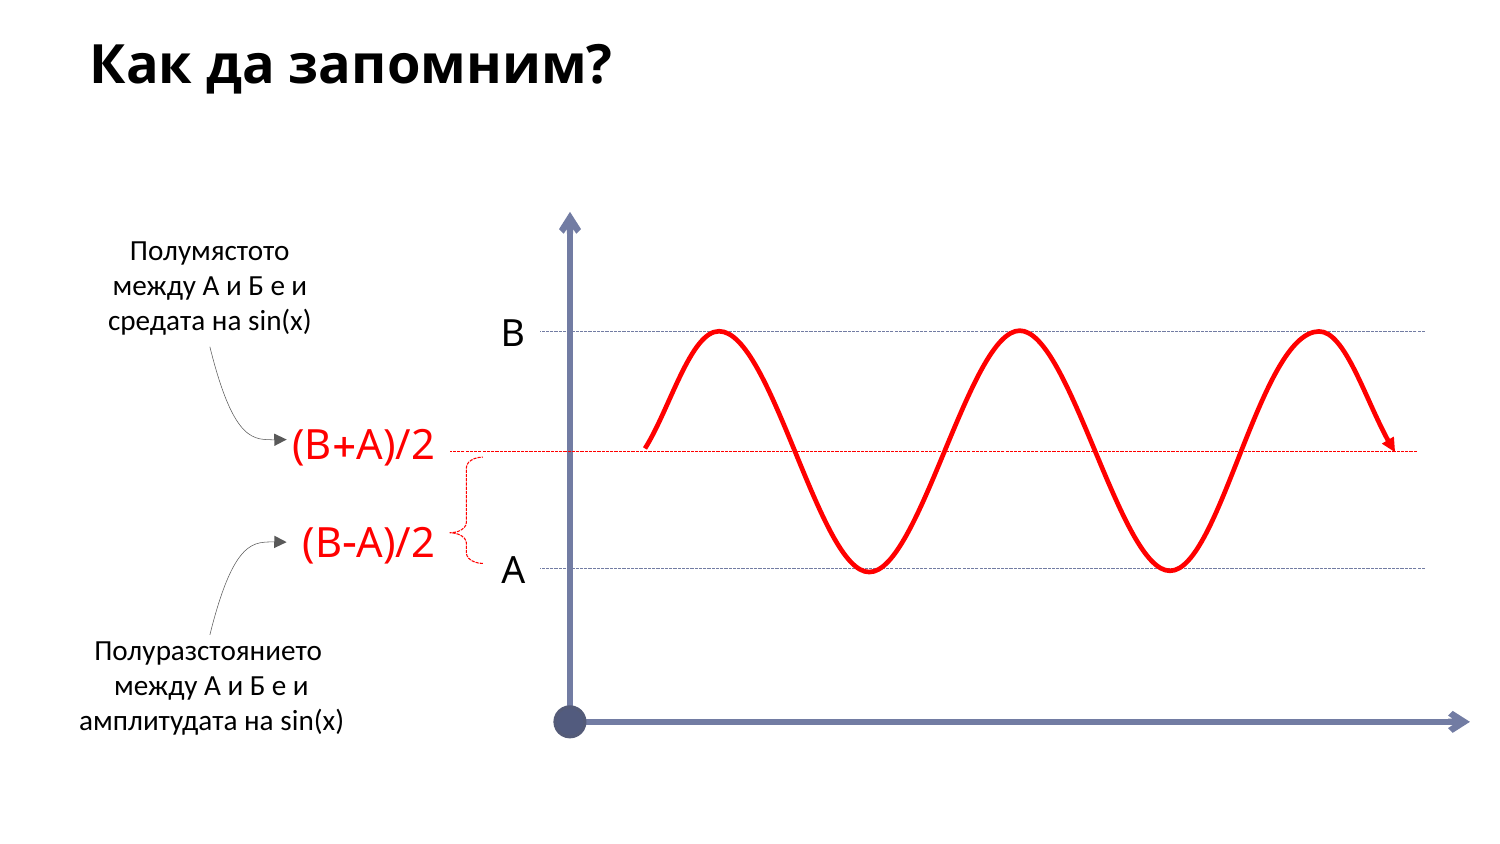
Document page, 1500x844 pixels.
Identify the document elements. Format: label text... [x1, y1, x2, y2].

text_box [449, 331, 1426, 569]
text_box (BA)/2 [249, 410, 443, 494]
text_box [208, 535, 287, 636]
text_box B [409, 300, 542, 363]
text_box A [409, 569, 542, 600]
text_box Полуразстоянието между А и Б е и амплитудата на sin(x) [60, 628, 363, 740]
list Как да запомним? [75, 21, 1475, 835]
text_box [575, 706, 587, 721]
text_box Полумястото между А и Б е и средата на sin(x) [58, 216, 362, 351]
text_box (BA)/2 [284, 508, 443, 569]
text_box [553, 706, 580, 739]
text_box [208, 346, 287, 446]
